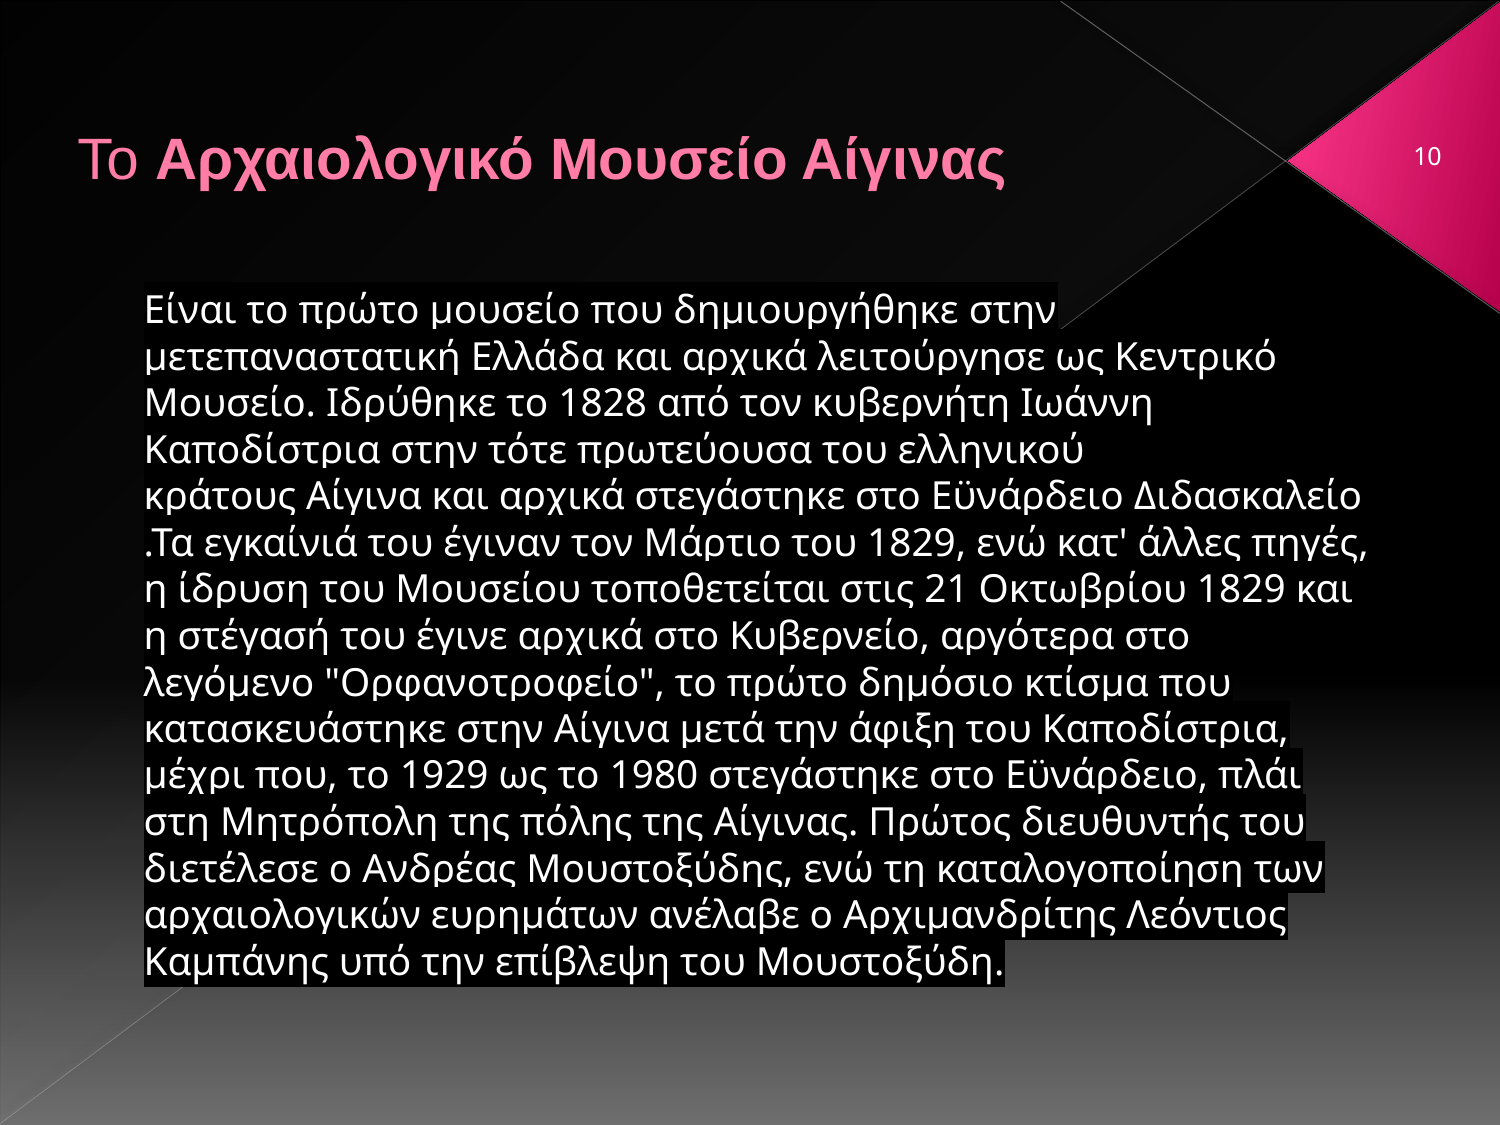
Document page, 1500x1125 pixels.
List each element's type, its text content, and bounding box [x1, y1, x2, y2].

title Το Αρχαιολογικό Μουσείο Αίγινας [62, 44, 1250, 268]
slide_number 10 [1386, 132, 1469, 183]
list Είναι το πρώτο μουσείο που δημιουργήθηκε στην μετεπαναστατική Ελλάδα και αρχικά λειτούργησε ως Κεντρικό Μουσείο. Ιδρύθηκε το 1828 από τον κυβερνήτη Ιωάννη Καποδίστρια στην τότε πρωτεύουσα του ελληνικού κράτους Αίγινα και αρχικά στεγάστηκε στο Εϋνάρδειο Διδασκαλείο .Τα εγκαίνιά του έγιναν τον Μάρτιο του 1829, ενώ κατ' άλλες πηγές, η ίδρυση του Μουσείου τοποθετείται στις 21 Οκτωβρίου 1829 και η στέγασή του έγινε αρχικά στο Κυβερνείο, αργότερα στο λεγόμενο "Ορφανοτροφείο", το πρώτο δημόσιο κτίσμα που κατασκευάστηκε στην Αίγινα μετά την άφιξη του Καποδίστρια, μέχρι που, το 1929 ως το 1980 στεγάστηκε στο Εϋνάρδειο, πλάι στη Μητρόπολη της πόλης της Αίγινας. Πρώτος διευθυντής του διετέλεσε ο Ανδρέας Μουστοξύδης, ενώ τη καταλογοποίηση των αρχαιολογικών ευρημάτων ανέλαβε ο Αρχιμανδρίτης Λεόντιος Καμπάνης υπό την επίβλεψη του Μουστοξύδη. [120, 277, 1387, 1010]
